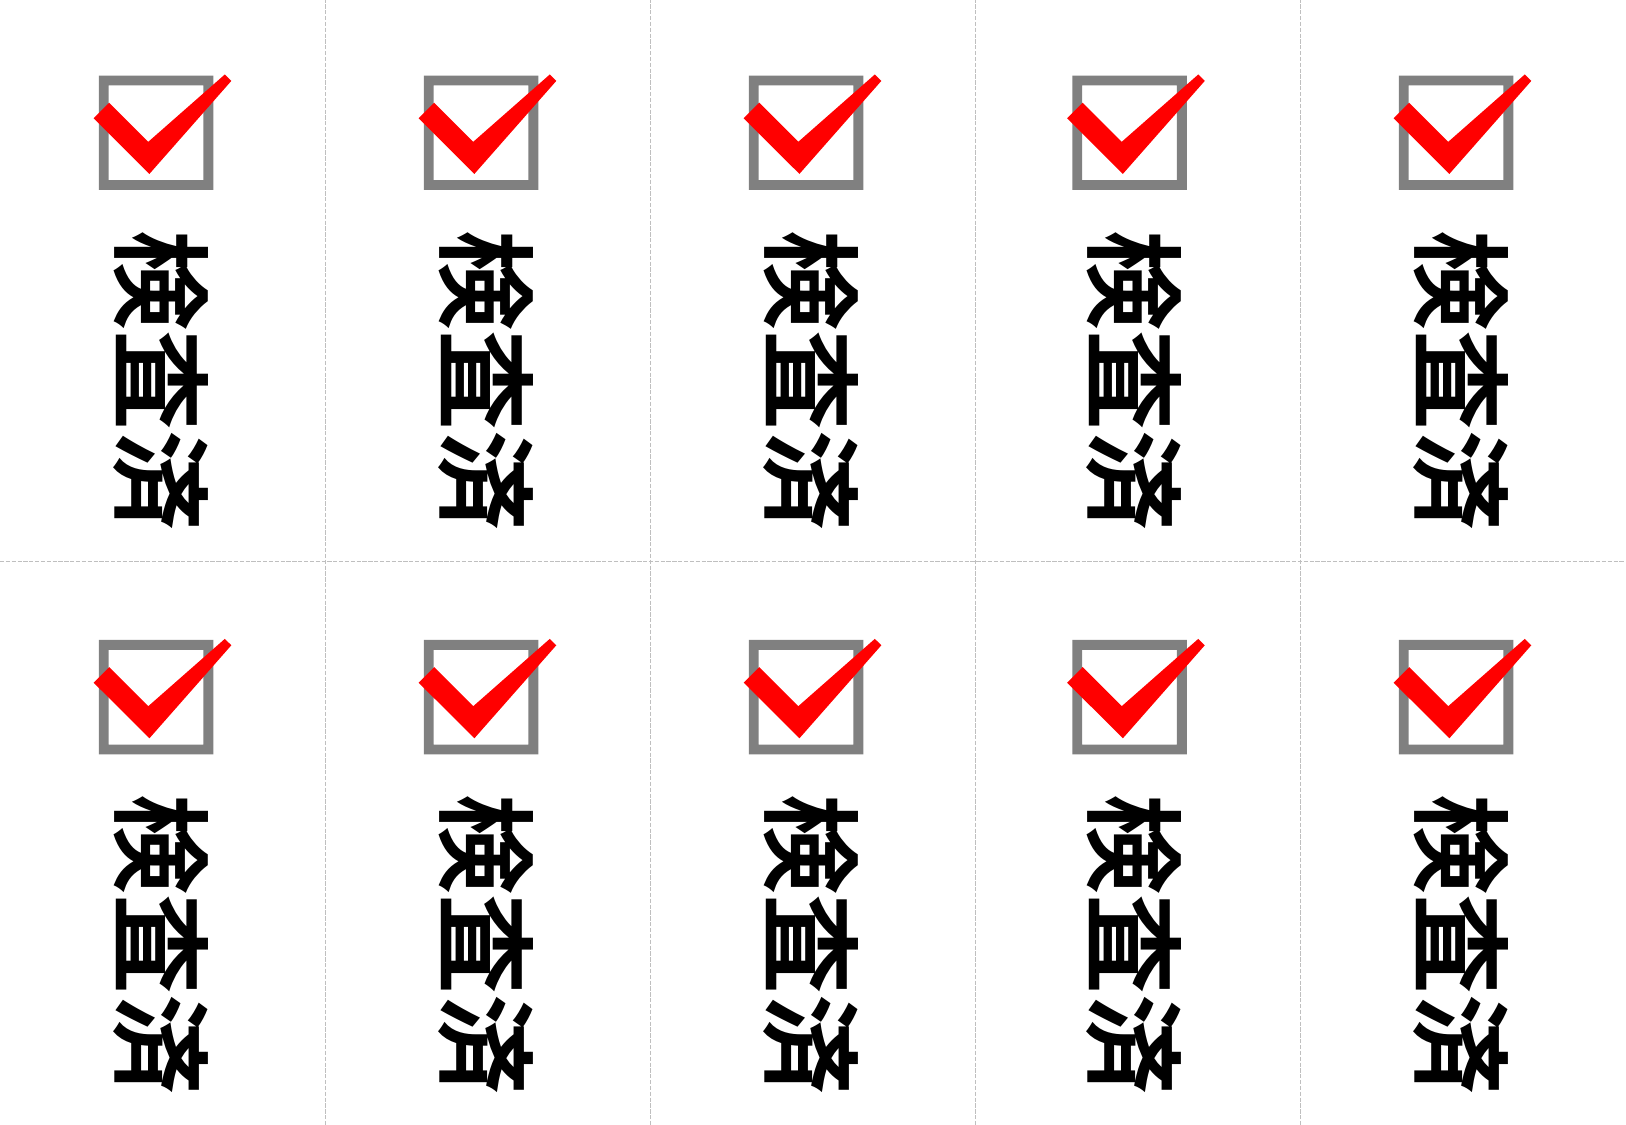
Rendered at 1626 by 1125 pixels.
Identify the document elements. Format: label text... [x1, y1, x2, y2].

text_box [1067, 74, 1205, 191]
text_box 検査済 [101, 220, 223, 541]
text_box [1067, 638, 1205, 755]
text_box 検査済 [751, 784, 873, 1105]
text_box 検査済 [426, 784, 548, 1105]
text_box 検査済 [426, 220, 548, 541]
text_box 検査済 [1075, 220, 1197, 541]
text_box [93, 74, 232, 191]
text_box 検査済 [1075, 784, 1197, 1105]
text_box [93, 638, 232, 755]
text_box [418, 74, 557, 191]
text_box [1393, 638, 1532, 755]
text_box 検査済 [1401, 784, 1523, 1105]
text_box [743, 638, 882, 755]
text_box 検査済 [1401, 220, 1523, 541]
text_box 検査済 [101, 784, 223, 1105]
text_box 検査済 [751, 220, 873, 541]
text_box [743, 74, 882, 191]
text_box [1393, 74, 1532, 191]
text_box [418, 638, 557, 755]
